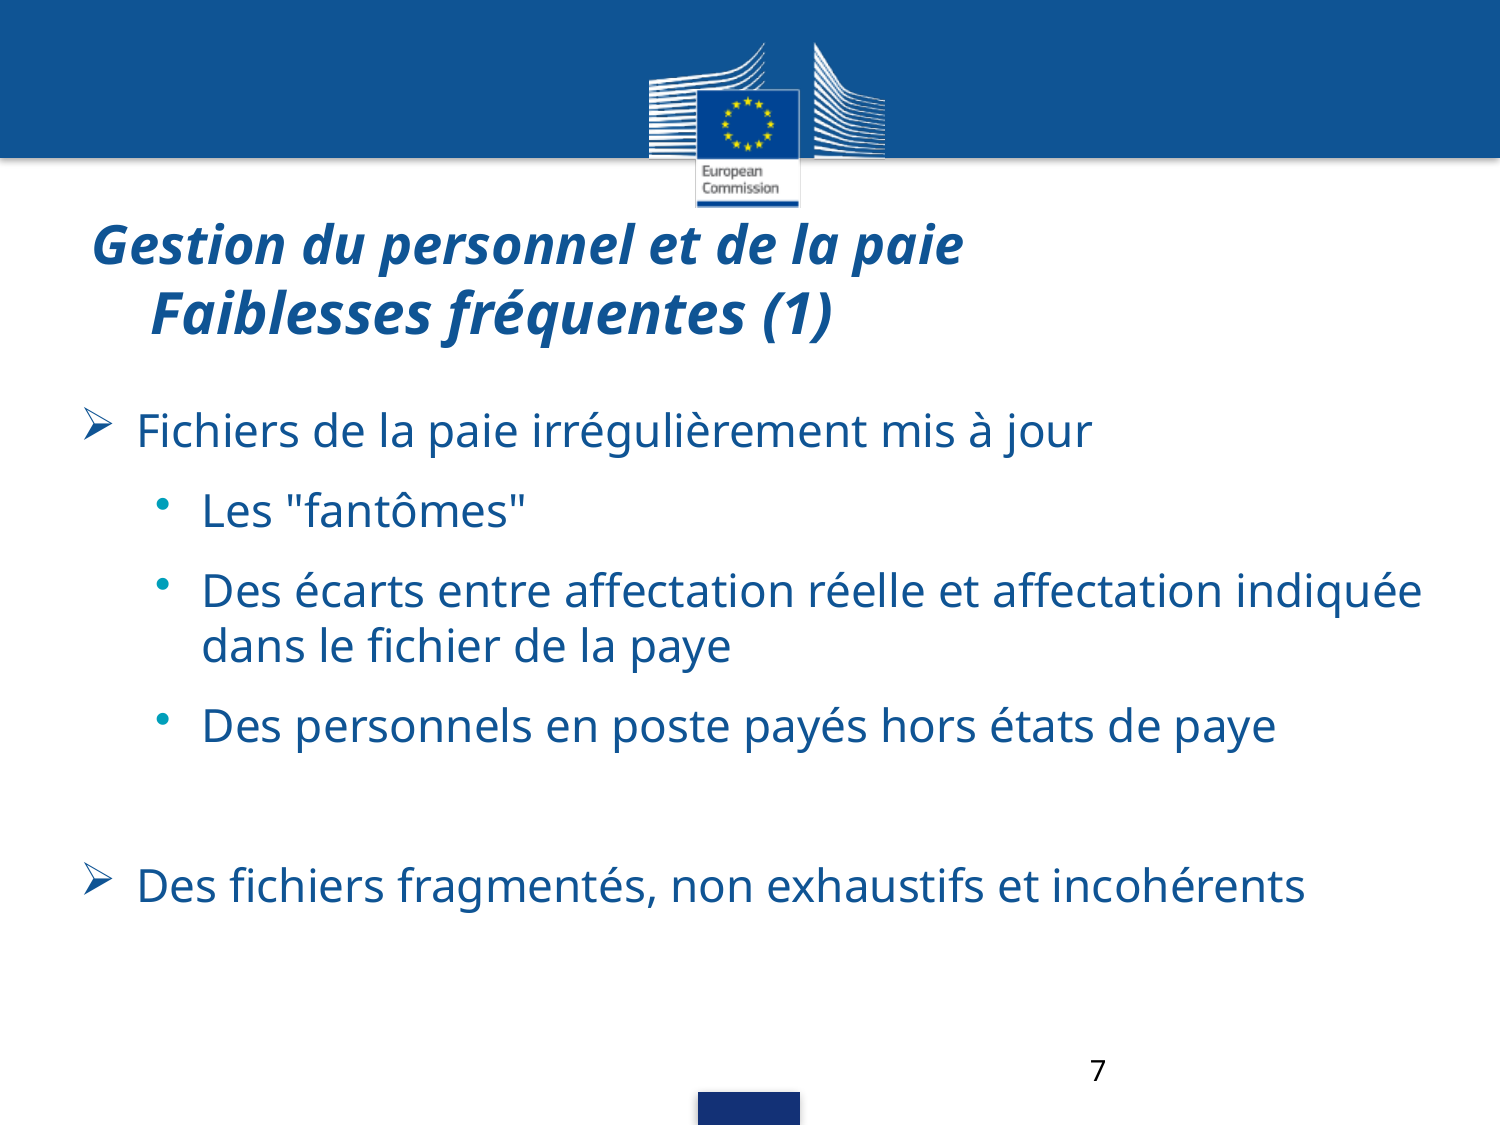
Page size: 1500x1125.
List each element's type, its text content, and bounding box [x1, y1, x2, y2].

title Gestion du personnel et de la paie Faiblesses fréquentes (1) [76, 184, 1355, 314]
list Fichiers de la paie irrégulièrement mis à jour Les "fantômes" Des écarts entre affectation réelle et affectation indiquée dans le fichier de la paye Des personnels en poste payés hors états de paye Des fichiers fragmentés, non exhaustifs et incohérents [64, 314, 1459, 1125]
picture [649, 42, 885, 184]
